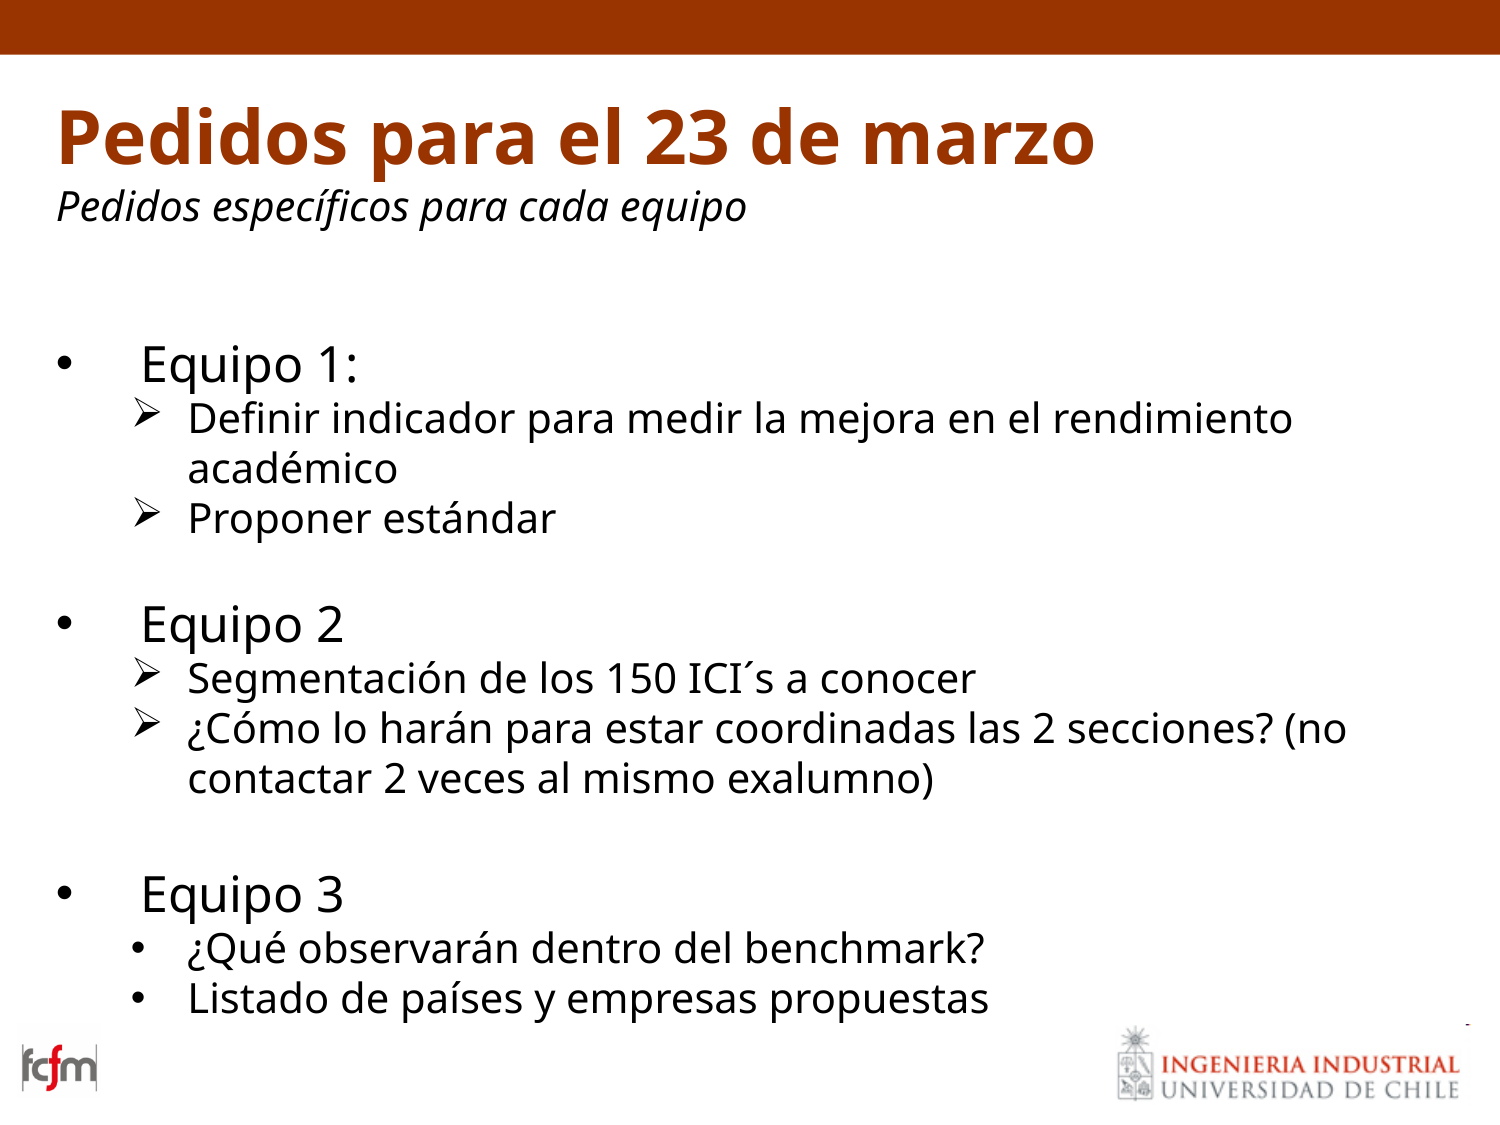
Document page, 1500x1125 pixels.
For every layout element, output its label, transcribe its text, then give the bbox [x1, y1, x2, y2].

text_box Equipo 1: Definir indicador para medir la mejora en el rendimiento académico Proponer estándar Equipo 2 Segmentación de los 150 ICI´s a conocer ¿Cómo lo harán para estar coordinadas las 2 secciones? (no contactar 2 veces al mismo exalumno) Equipo 3 ¿Qué observarán dentro del benchmark? Listado de países y empresas propuestas [41, 324, 1460, 1090]
text_box Pedidos para el 23 de marzo Pedidos específicos para cada equipo [41, 82, 1388, 237]
picture [1115, 1024, 1471, 1107]
text_box [0, 0, 1500, 55]
picture [17, 1022, 101, 1099]
